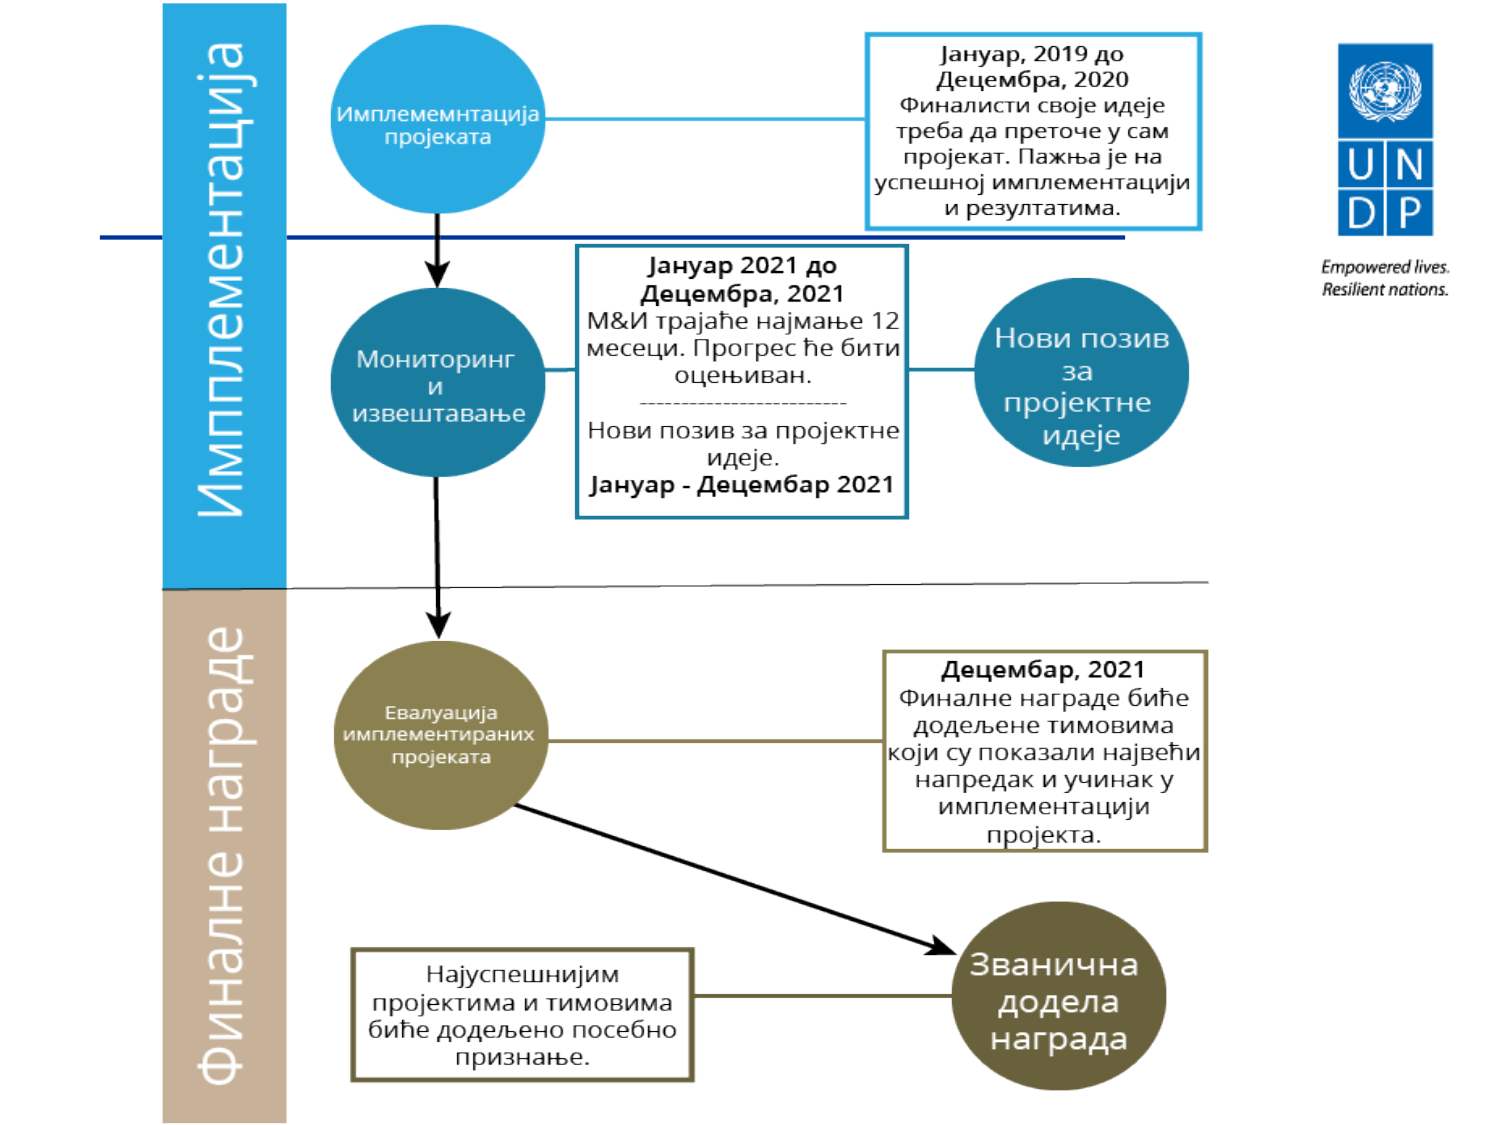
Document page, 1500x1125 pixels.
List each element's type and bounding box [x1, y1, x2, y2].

picture [64, 0, 1306, 1125]
picture [1312, 37, 1456, 302]
